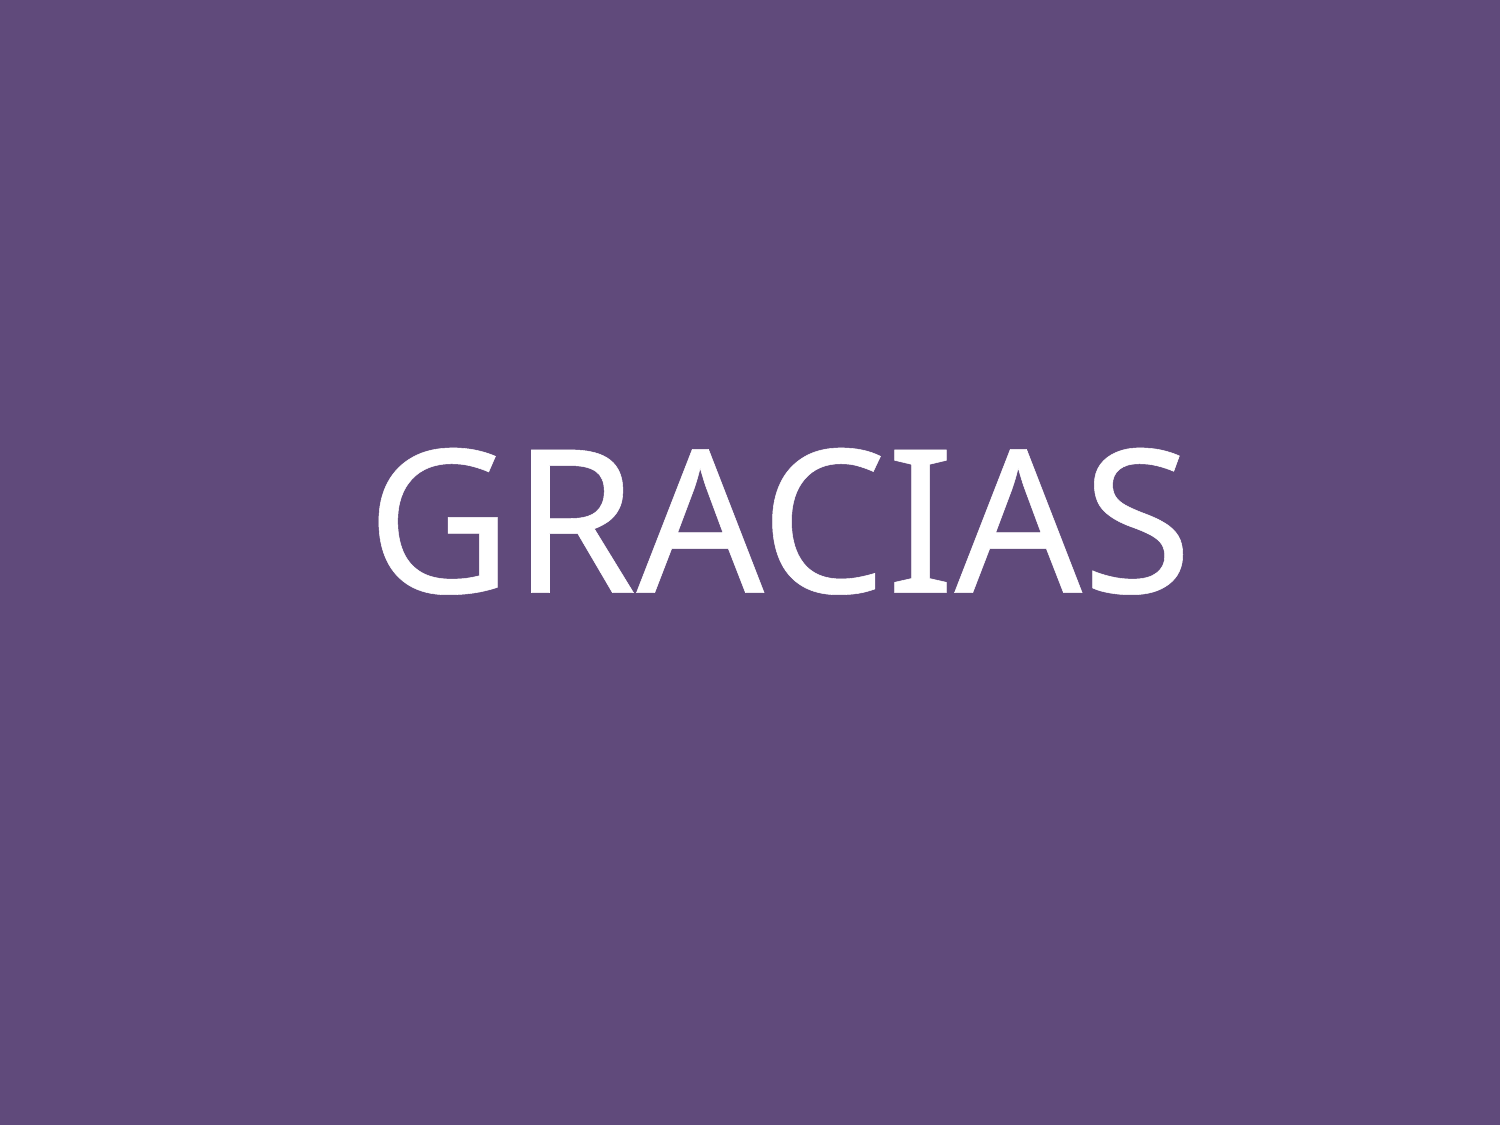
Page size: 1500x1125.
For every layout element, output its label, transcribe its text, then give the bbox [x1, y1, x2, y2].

text_box GRACIAS [206, 385, 1353, 641]
